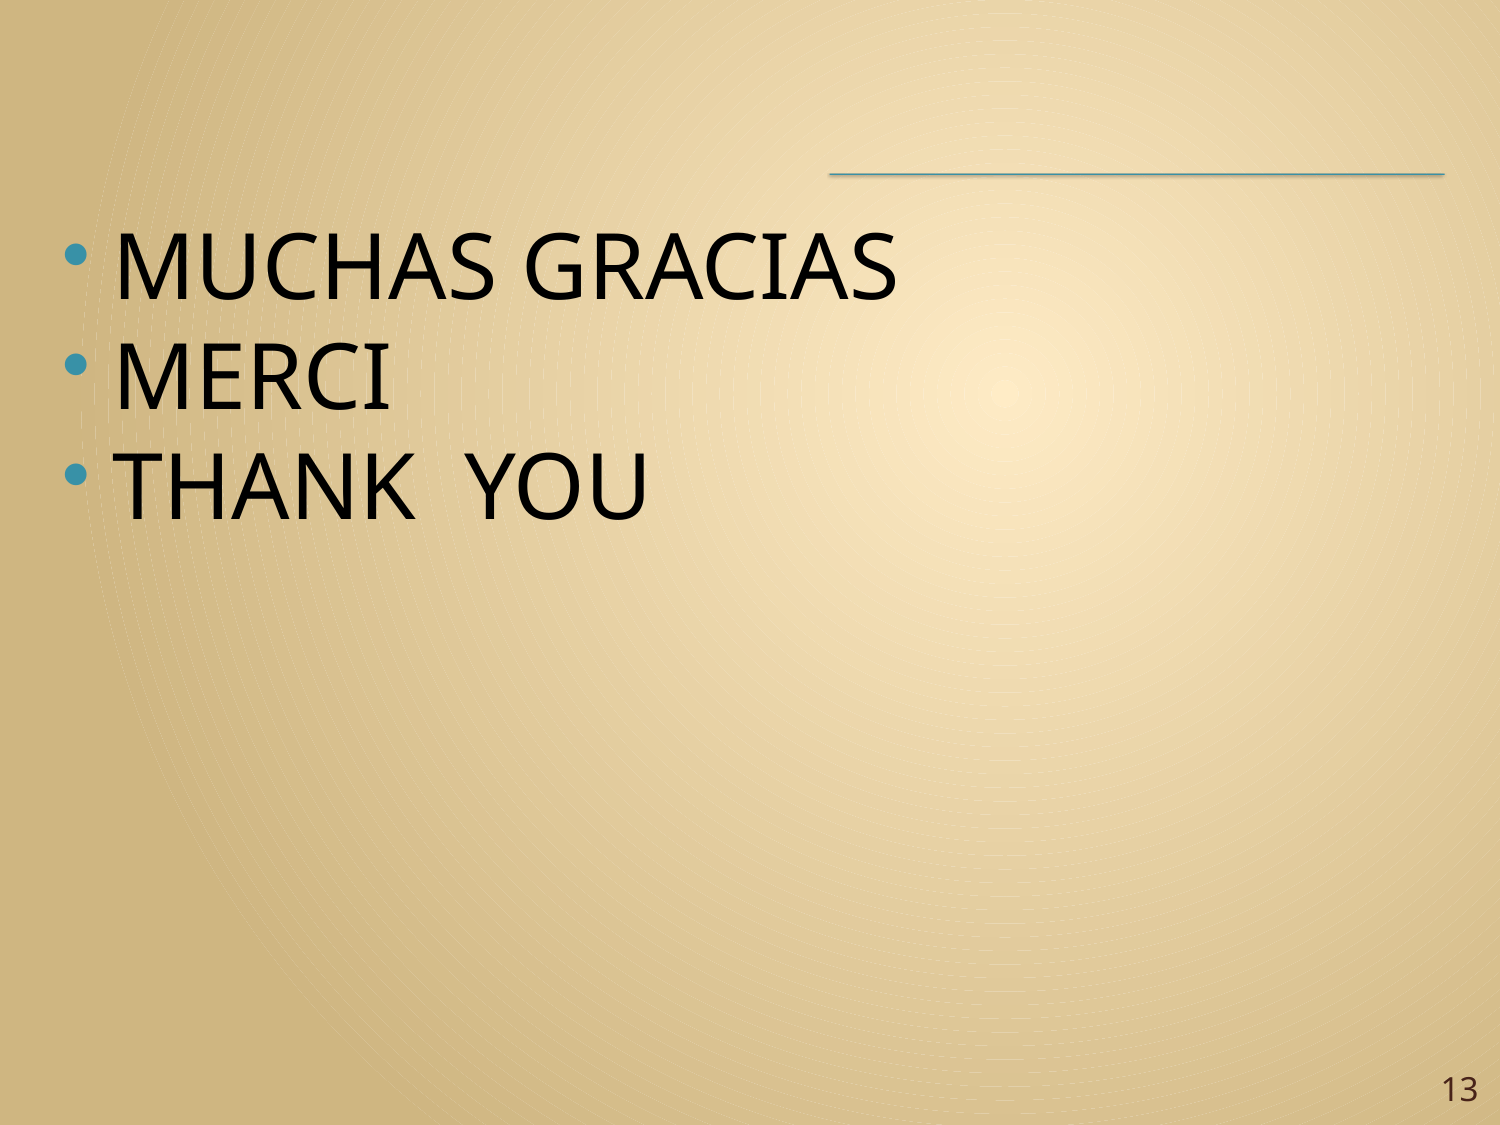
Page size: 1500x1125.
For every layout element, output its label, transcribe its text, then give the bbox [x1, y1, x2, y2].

slide_number 13 [1417, 1068, 1494, 1114]
list MUCHAS GRACIAS MERCI THANK YOU [50, 200, 1472, 853]
